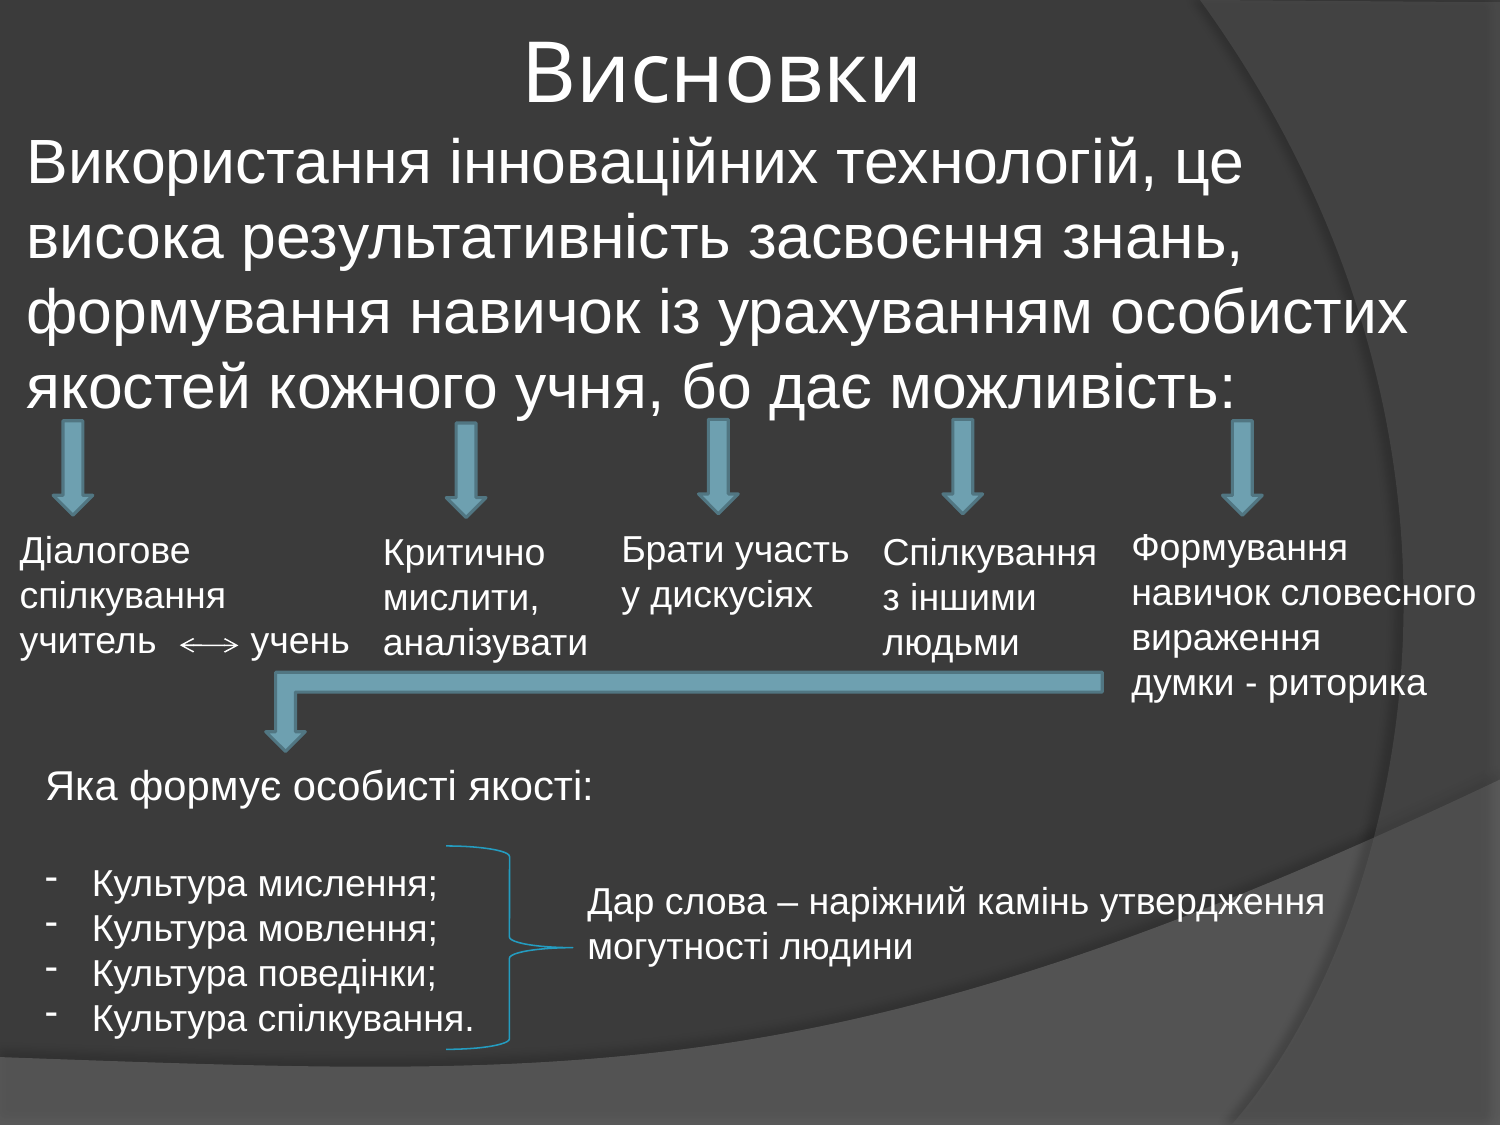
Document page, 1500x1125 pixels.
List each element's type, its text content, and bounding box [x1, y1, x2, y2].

text_box Спілкування з іншими людьми [867, 520, 1113, 671]
text_box [51, 419, 95, 517]
text_box [264, 670, 1104, 751]
text_box [444, 421, 488, 519]
text_box Формування навичок словесного вираження думки - риторика [1116, 515, 1492, 710]
title Висновки [513, 0, 963, 113]
text_box Діалогове спілкування учитель учень [4, 519, 366, 669]
text_box [1221, 419, 1264, 515]
list Використання інноваційних технологій, це висока результативність засвоєння знань, формування навичок із урахуванням особистих якостей кожного учня, бо дає можливість: [5, 113, 1459, 857]
text_box [697, 417, 740, 515]
text_box Яка формує особисті якості: Культура мислення; Культура мовлення; Культура поведінки; Культура спілкування. [30, 751, 609, 1047]
text_box [446, 845, 572, 1051]
text_box Дар слова – наріжний камінь утвердження могутності людини [572, 869, 1418, 975]
text_box Критично мислити, аналізувати [368, 520, 604, 670]
text_box [941, 417, 985, 515]
text_box Брати участь у дискусіях [606, 517, 865, 623]
